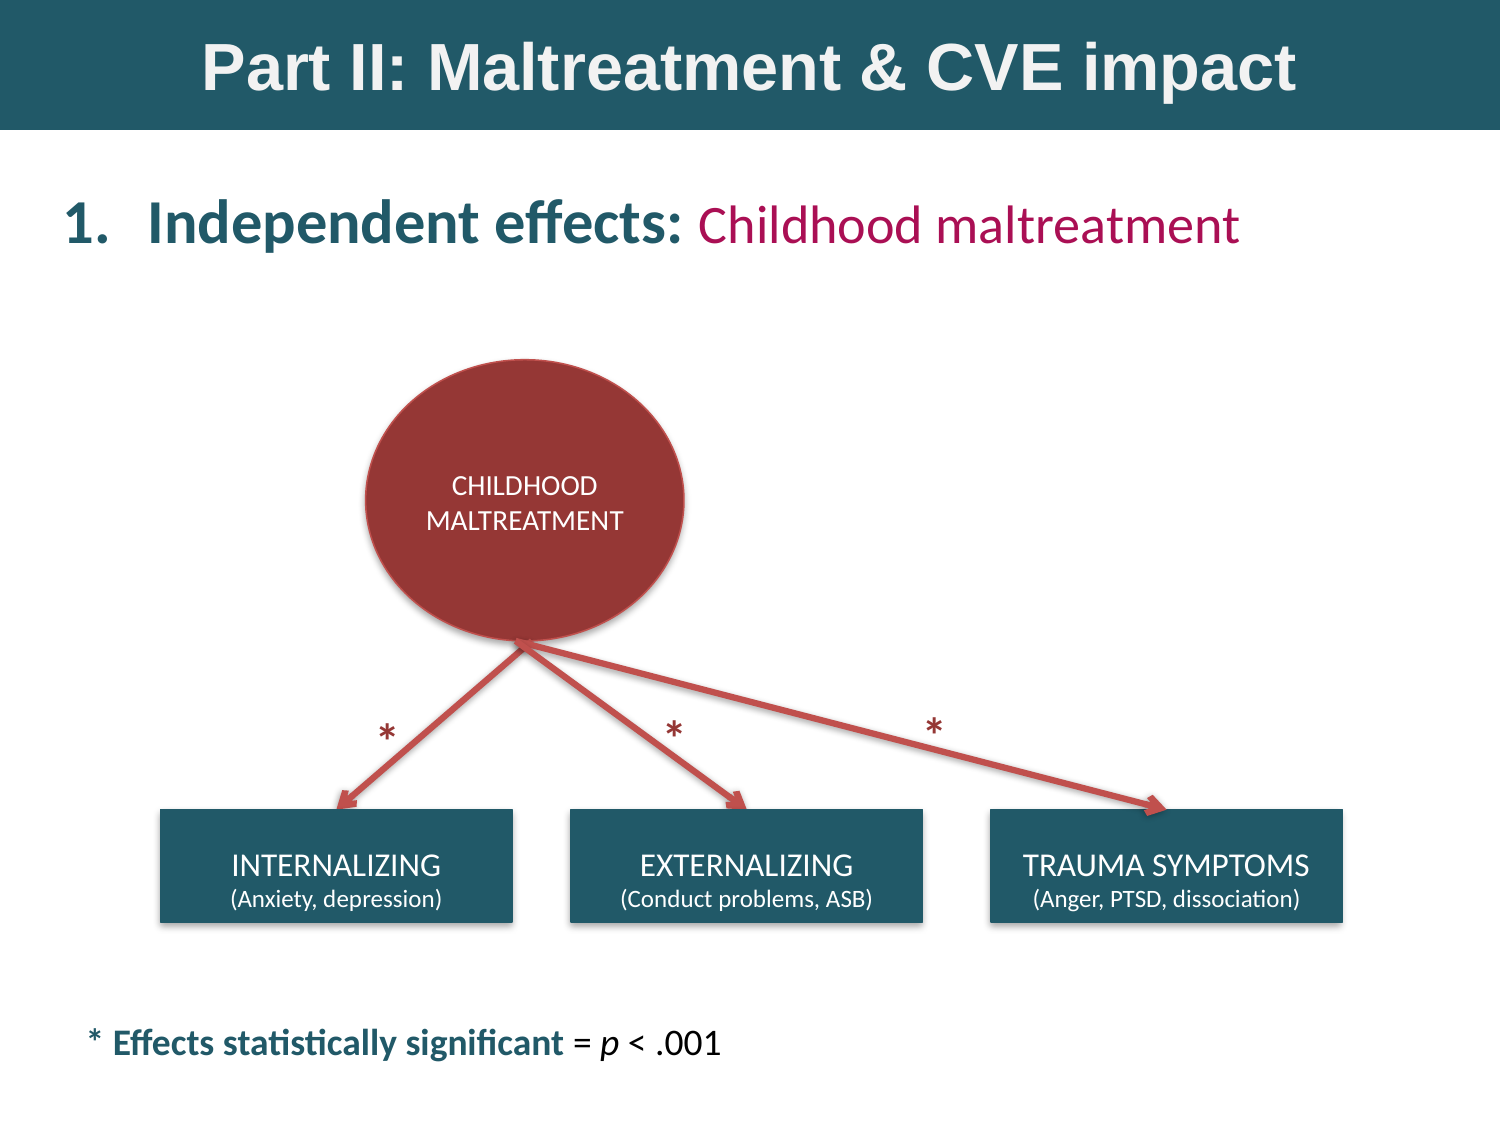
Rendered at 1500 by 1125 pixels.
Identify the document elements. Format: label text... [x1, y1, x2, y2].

text_box Independent effects: Childhood maltreatment [48, 173, 1373, 263]
text_box EXTERNALIZING (Conduct problems, ASB) [570, 819, 923, 923]
text_box CHILDHOOD MALTREATMENT [364, 358, 685, 639]
text_box INTERNALIZING (Anxiety, depression) [160, 809, 513, 923]
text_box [748, 640, 1167, 810]
text_box TRAUMA SYMPTOMS (Anger, PTSD, dissociation) [990, 809, 1343, 923]
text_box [336, 640, 512, 810]
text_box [515, 640, 748, 810]
text_box * Effects statistically significant = p < .001 [70, 1010, 1104, 1071]
text_box Part II: Maltreatment & CVE impact [0, 0, 1500, 130]
